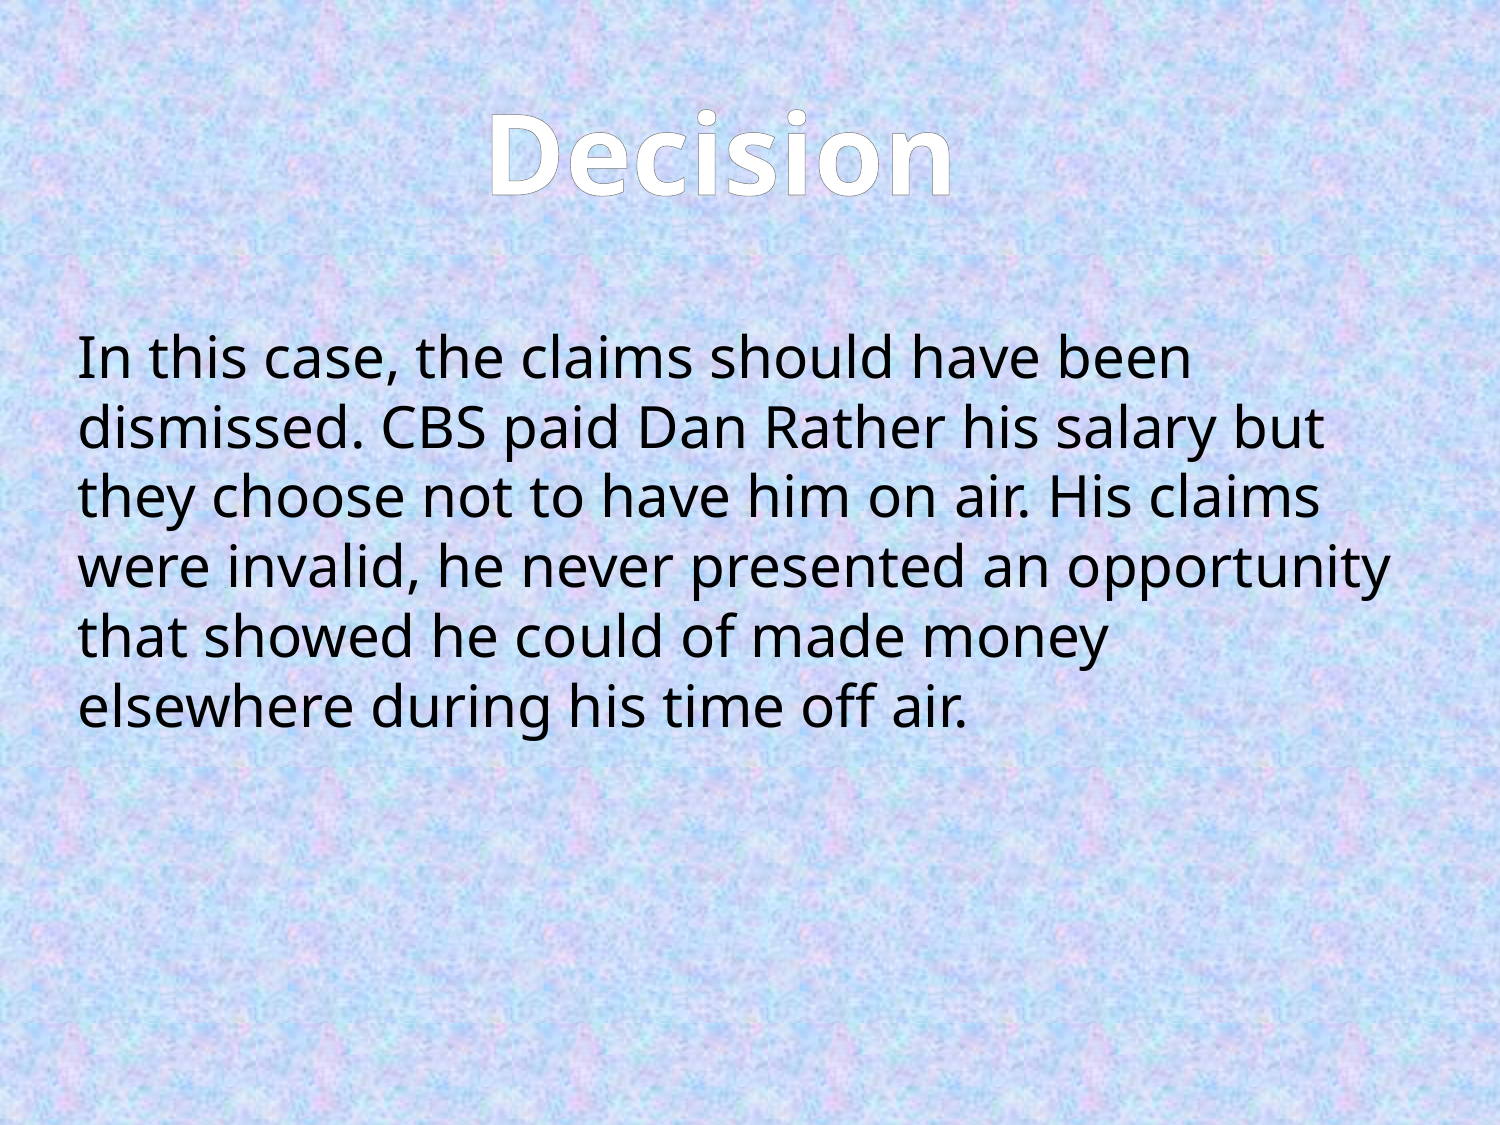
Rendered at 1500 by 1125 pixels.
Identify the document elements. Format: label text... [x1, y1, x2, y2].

list In this case, the claims should have been dismissed. CBS paid Dan Rather his salary but they choose not to have him on air. His claims were invalid, he never presented an opportunity that showed he could of made money elsewhere during his time off air. [62, 312, 1413, 1055]
picture [0, 0, 1500, 1125]
text_box Decision [414, 74, 1025, 225]
